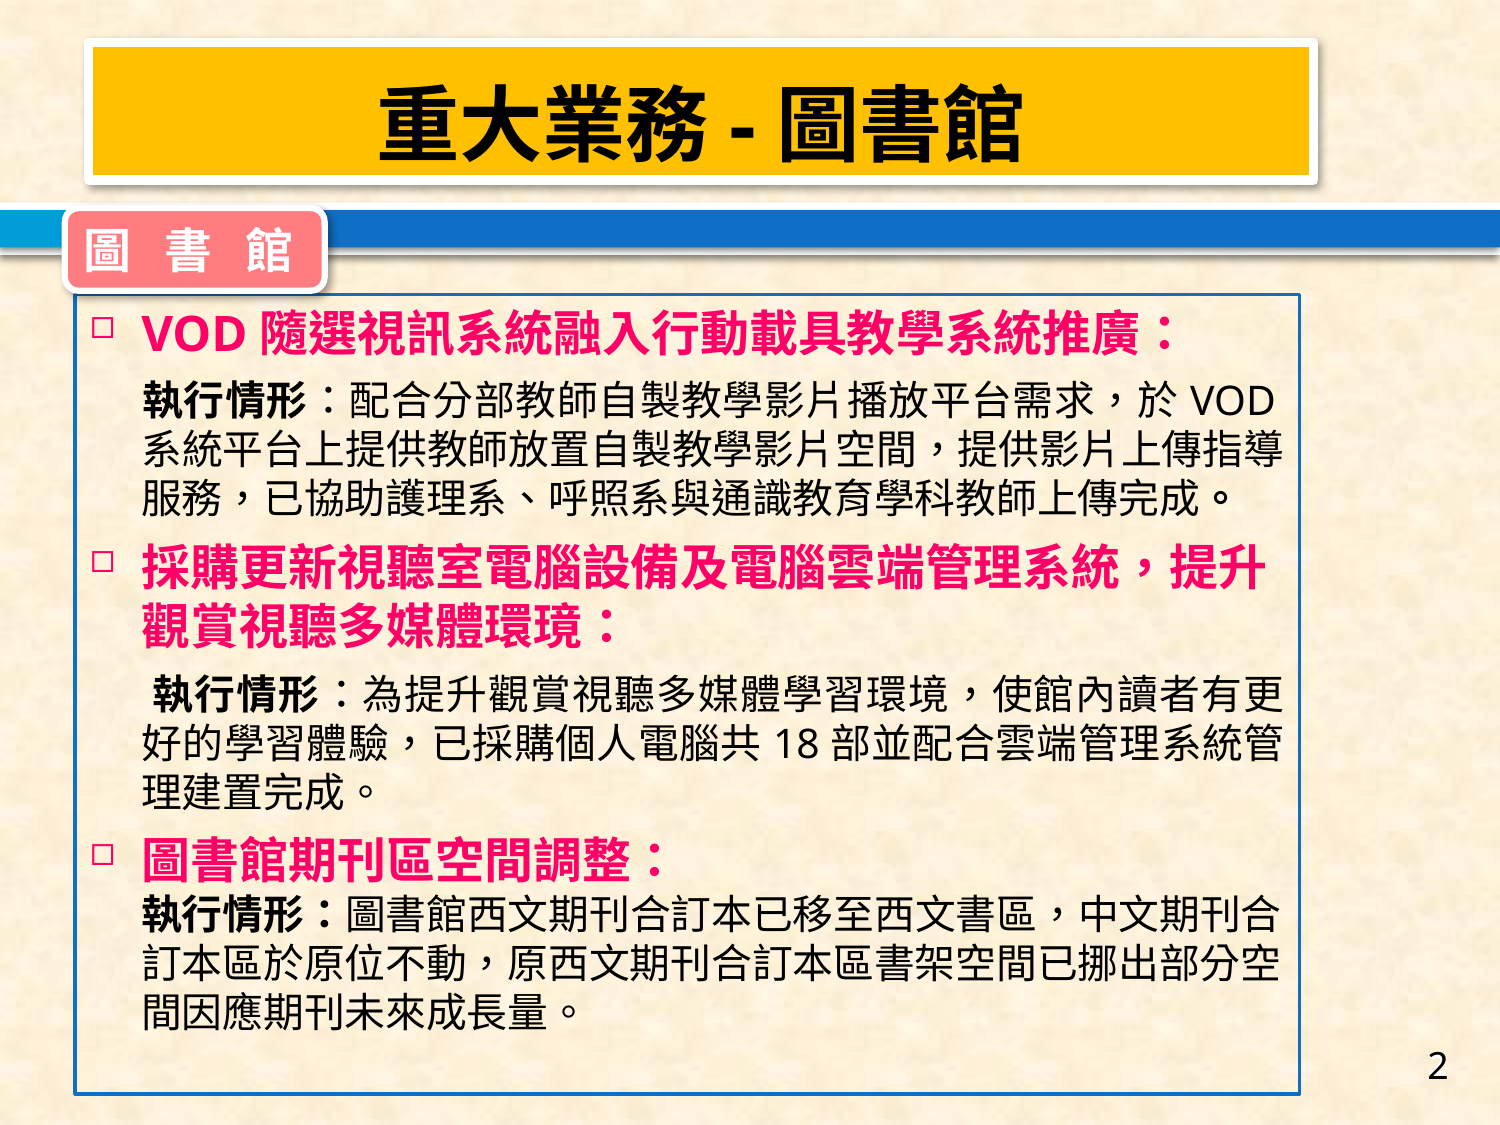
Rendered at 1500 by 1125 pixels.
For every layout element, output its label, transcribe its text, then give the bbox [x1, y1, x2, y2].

picture [0, 0, 1500, 202]
text_box 圖 書 館 [63, 206, 327, 293]
picture [0, 255, 1500, 1125]
list VOD隨選視訊系統融入行動載具教學系統推廣： 執行情形：配合分部教師自製教學影片播放平台需求，於VOD系統平台上提供教師放置自製教學影片空間，提供影片上傳指導服務，已協助護理系、呼照系與通識教育學科教師上傳完成。 採購更新視聽室電腦設備及電腦雲端管理系統，提升觀賞視聽多媒體環璄： 執行情形：為提升觀賞視聽多媒體學習環境，使館內讀者有更好的學習體驗，已採購個人電腦共18部並配合雲端管理系統管理建置完成。 圖書館期刊區空間調整： 執行情形：圖書館西文期刊合訂本已移至西文書區，中文期刊合訂本區於原位不動，原西文期刊合訂本區書架空間已挪出部分空間因應期刊未來成長量。 [73, 293, 1301, 1096]
slide_number 2 [1388, 1021, 1489, 1108]
text_box 重大業務-圖書館 [87, 41, 1315, 181]
